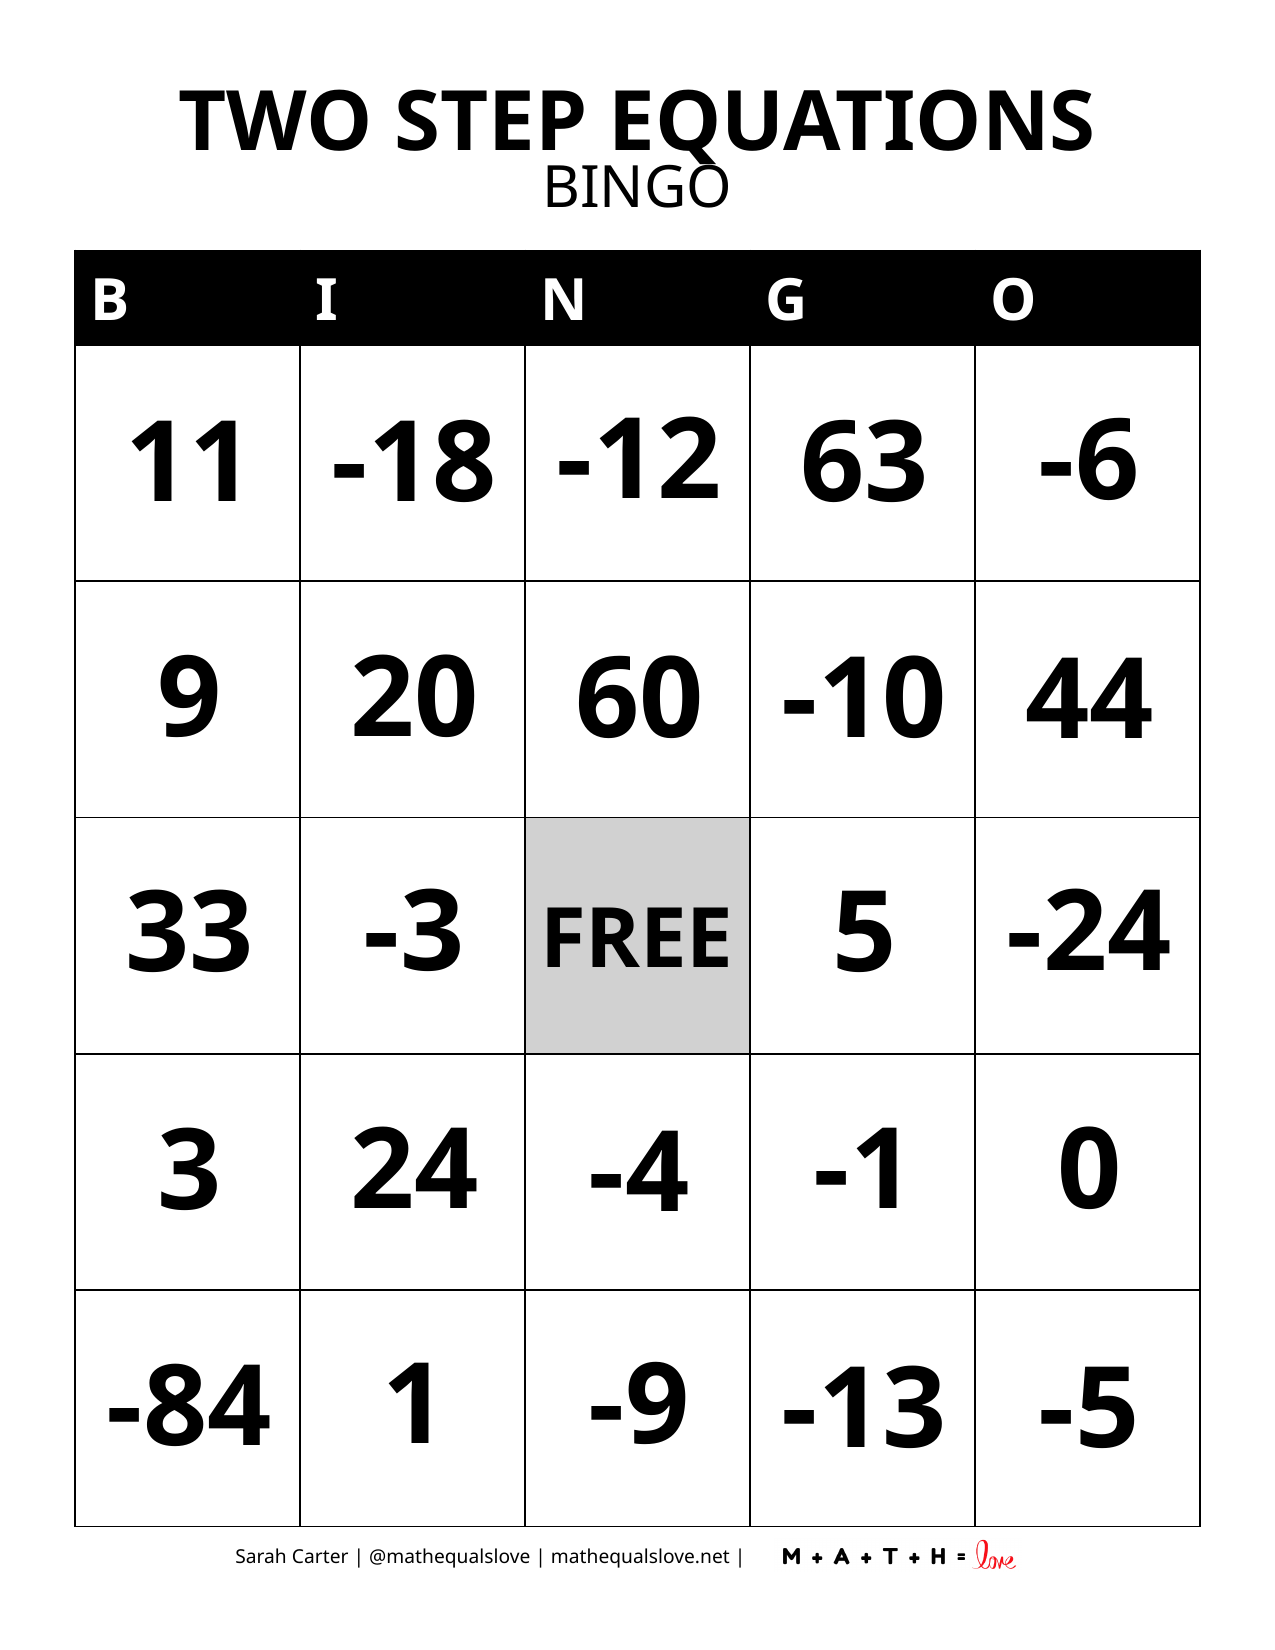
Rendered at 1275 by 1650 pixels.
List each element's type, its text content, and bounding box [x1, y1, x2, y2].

text_box -5 [978, 1378, 1203, 1426]
table_cell [301, 582, 524, 667]
table_cell [751, 951, 974, 1053]
table_cell [976, 1055, 1199, 1139]
table_cell [976, 950, 1199, 1053]
text_box -84 [75, 1376, 303, 1424]
table_cell [301, 950, 524, 1053]
table_cell [976, 1426, 1199, 1526]
table_cell [526, 582, 749, 668]
text_box 5 [750, 903, 978, 951]
table_cell [751, 346, 974, 432]
text_box -4 [525, 1142, 753, 1190]
text_box -10 [753, 668, 978, 716]
text_box -3 [300, 902, 528, 950]
text_box 63 [750, 432, 978, 480]
text_box 33 [75, 903, 303, 951]
table_cell [301, 1188, 524, 1289]
table_cell [526, 716, 749, 817]
table_header G [751, 251, 974, 344]
text_box TWO STEP EQUATIONS [74, 59, 1200, 175]
table_cell [76, 582, 299, 667]
table_cell [526, 1422, 749, 1526]
text_box -9 [525, 1374, 753, 1422]
table_cell [976, 818, 1199, 902]
text_box -13 [750, 1378, 978, 1426]
table_header N [526, 251, 749, 344]
text_box 60 [525, 668, 753, 716]
text_box BINGO [74, 175, 1200, 226]
text_box 11 [75, 433, 303, 481]
text_box -1 [750, 1139, 975, 1187]
table_cell [76, 818, 299, 903]
table_cell [301, 1291, 524, 1374]
table_cell [526, 346, 749, 429]
text_box -24 [975, 902, 1203, 950]
table_cell [526, 477, 749, 580]
table_cell [76, 1291, 299, 1376]
table_cell [526, 1055, 749, 1142]
text_box 20 [300, 667, 528, 715]
table_header I [301, 251, 524, 344]
text_box 24 [300, 1140, 528, 1188]
text_box -12 [525, 429, 753, 477]
table_header O [976, 251, 1199, 344]
table_cell [76, 1189, 299, 1289]
table_cell [976, 717, 1199, 817]
table_cell [76, 715, 299, 817]
table_cell [526, 1190, 749, 1289]
table_cell [751, 1187, 974, 1289]
text_box 3 [75, 1141, 303, 1189]
table_cell [301, 346, 524, 432]
table_cell [301, 715, 524, 817]
table_cell [301, 818, 524, 902]
table_cell [751, 480, 974, 580]
table_cell [301, 480, 524, 580]
table_cell [976, 346, 1199, 430]
text_box 44 [975, 669, 1203, 717]
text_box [220, 1535, 1055, 1576]
table_cell [301, 1422, 524, 1526]
table_cell [751, 1291, 974, 1378]
text_box -6 [975, 430, 1203, 478]
text_box 0 [975, 1139, 1203, 1187]
table_cell [751, 582, 974, 668]
table_cell [976, 1187, 1199, 1289]
table_cell [751, 818, 974, 903]
table_cell [76, 346, 299, 433]
table_cell [976, 582, 1199, 669]
table_cell [751, 1055, 974, 1139]
text_box 1 [300, 1374, 525, 1422]
table_cell [76, 1424, 299, 1526]
table_cell [976, 1291, 1199, 1378]
table_header B [76, 251, 299, 344]
text_box -18 [300, 432, 528, 480]
table_cell [76, 951, 299, 1053]
table_cell [751, 1426, 974, 1526]
table_cell [526, 1291, 749, 1374]
table_cell [976, 478, 1199, 580]
table_cell [301, 1055, 524, 1140]
table_cell [751, 716, 974, 817]
text_box 9 [75, 667, 300, 715]
table_cell FREE [526, 818, 749, 1053]
table_cell [76, 481, 299, 580]
table_cell [76, 1055, 299, 1141]
